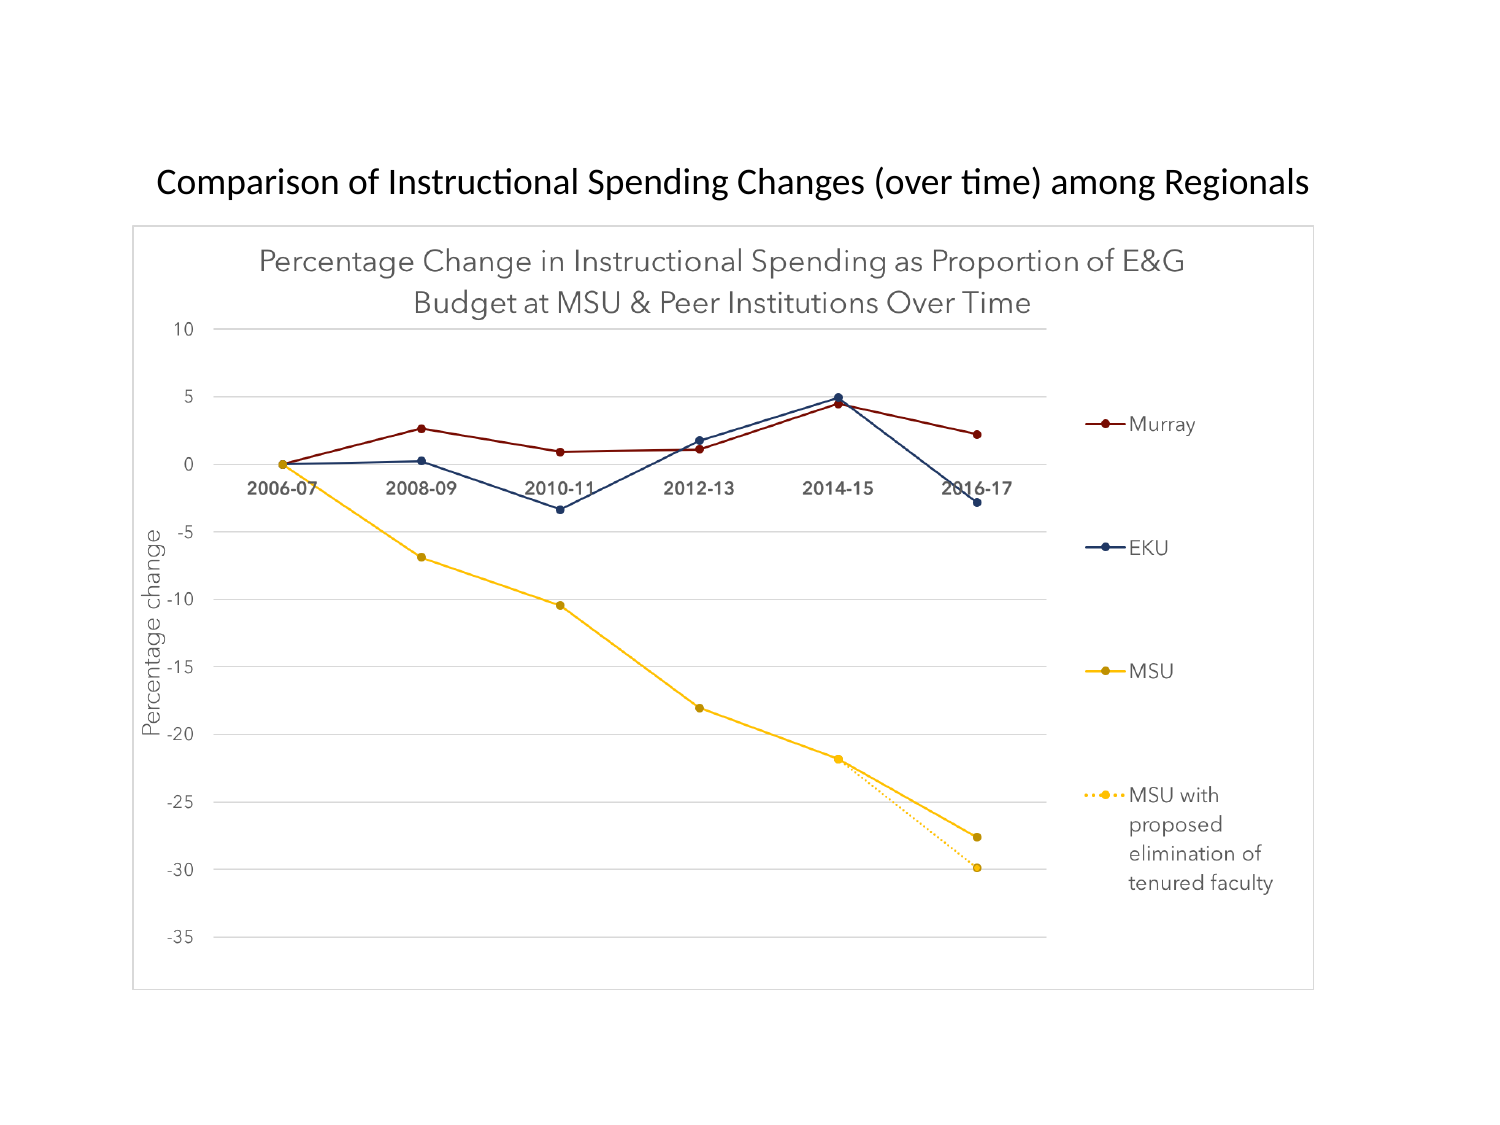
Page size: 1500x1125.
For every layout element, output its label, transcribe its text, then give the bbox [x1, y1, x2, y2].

picture [132, 224, 1314, 991]
text_box Comparison of Instructional Spending Changes (over time) among Regionals [141, 149, 1326, 210]
